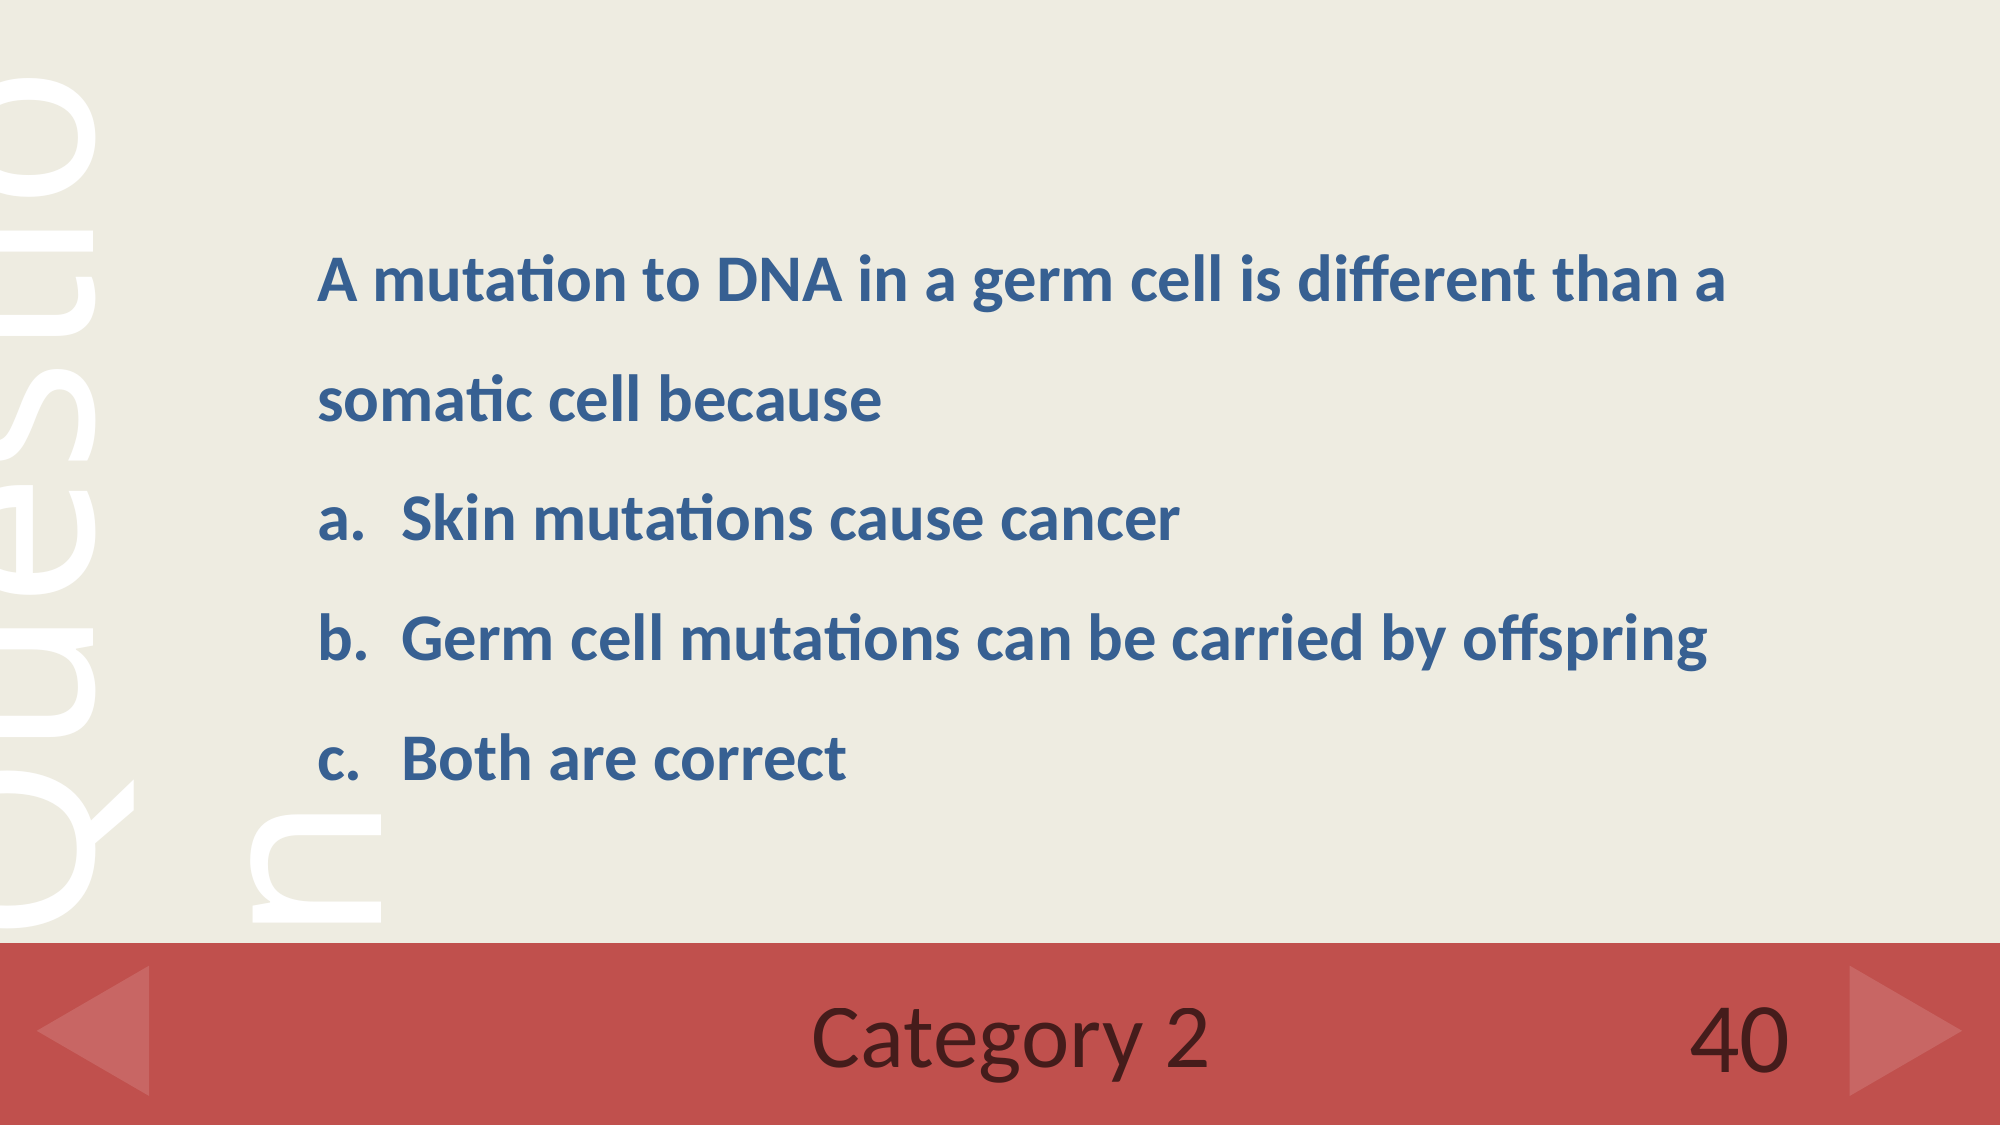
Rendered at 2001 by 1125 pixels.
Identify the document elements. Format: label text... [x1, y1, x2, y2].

list A mutation to DNA in a germ cell is different than a somatic cell because Skin mutations cause cancer Germ cell mutations can be carried by offspring Both are correct [302, 123, 1866, 866]
title Category 2 [111, 937, 1912, 1125]
